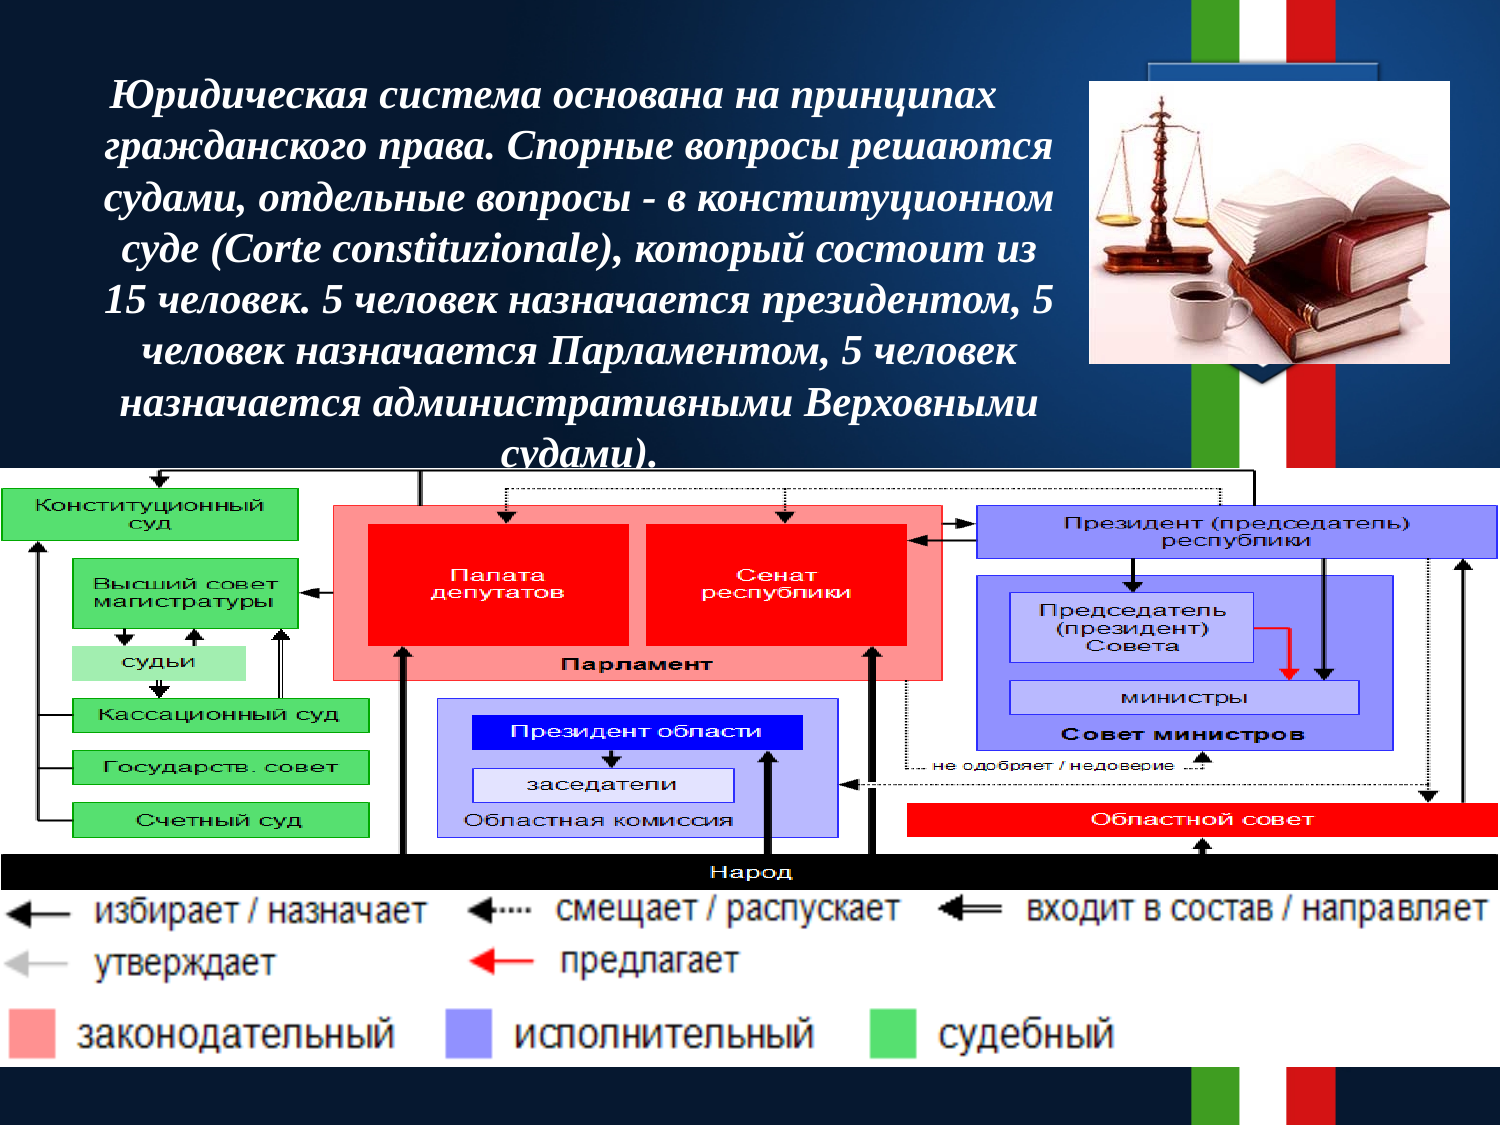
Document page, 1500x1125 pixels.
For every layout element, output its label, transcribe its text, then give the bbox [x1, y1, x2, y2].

picture [0, 0, 1500, 1125]
list Юридическая система основана на принципах гражданского права. Спорные вопросы решаются судами, отдельные вопросы - в конституционном суде (Corte constituzionale), который состоит из 15 человек. 5 человек назначается президентом, 5 человек назначается Парламентом, 5 человек назначается административными Верховными судами). [35, 58, 1074, 467]
